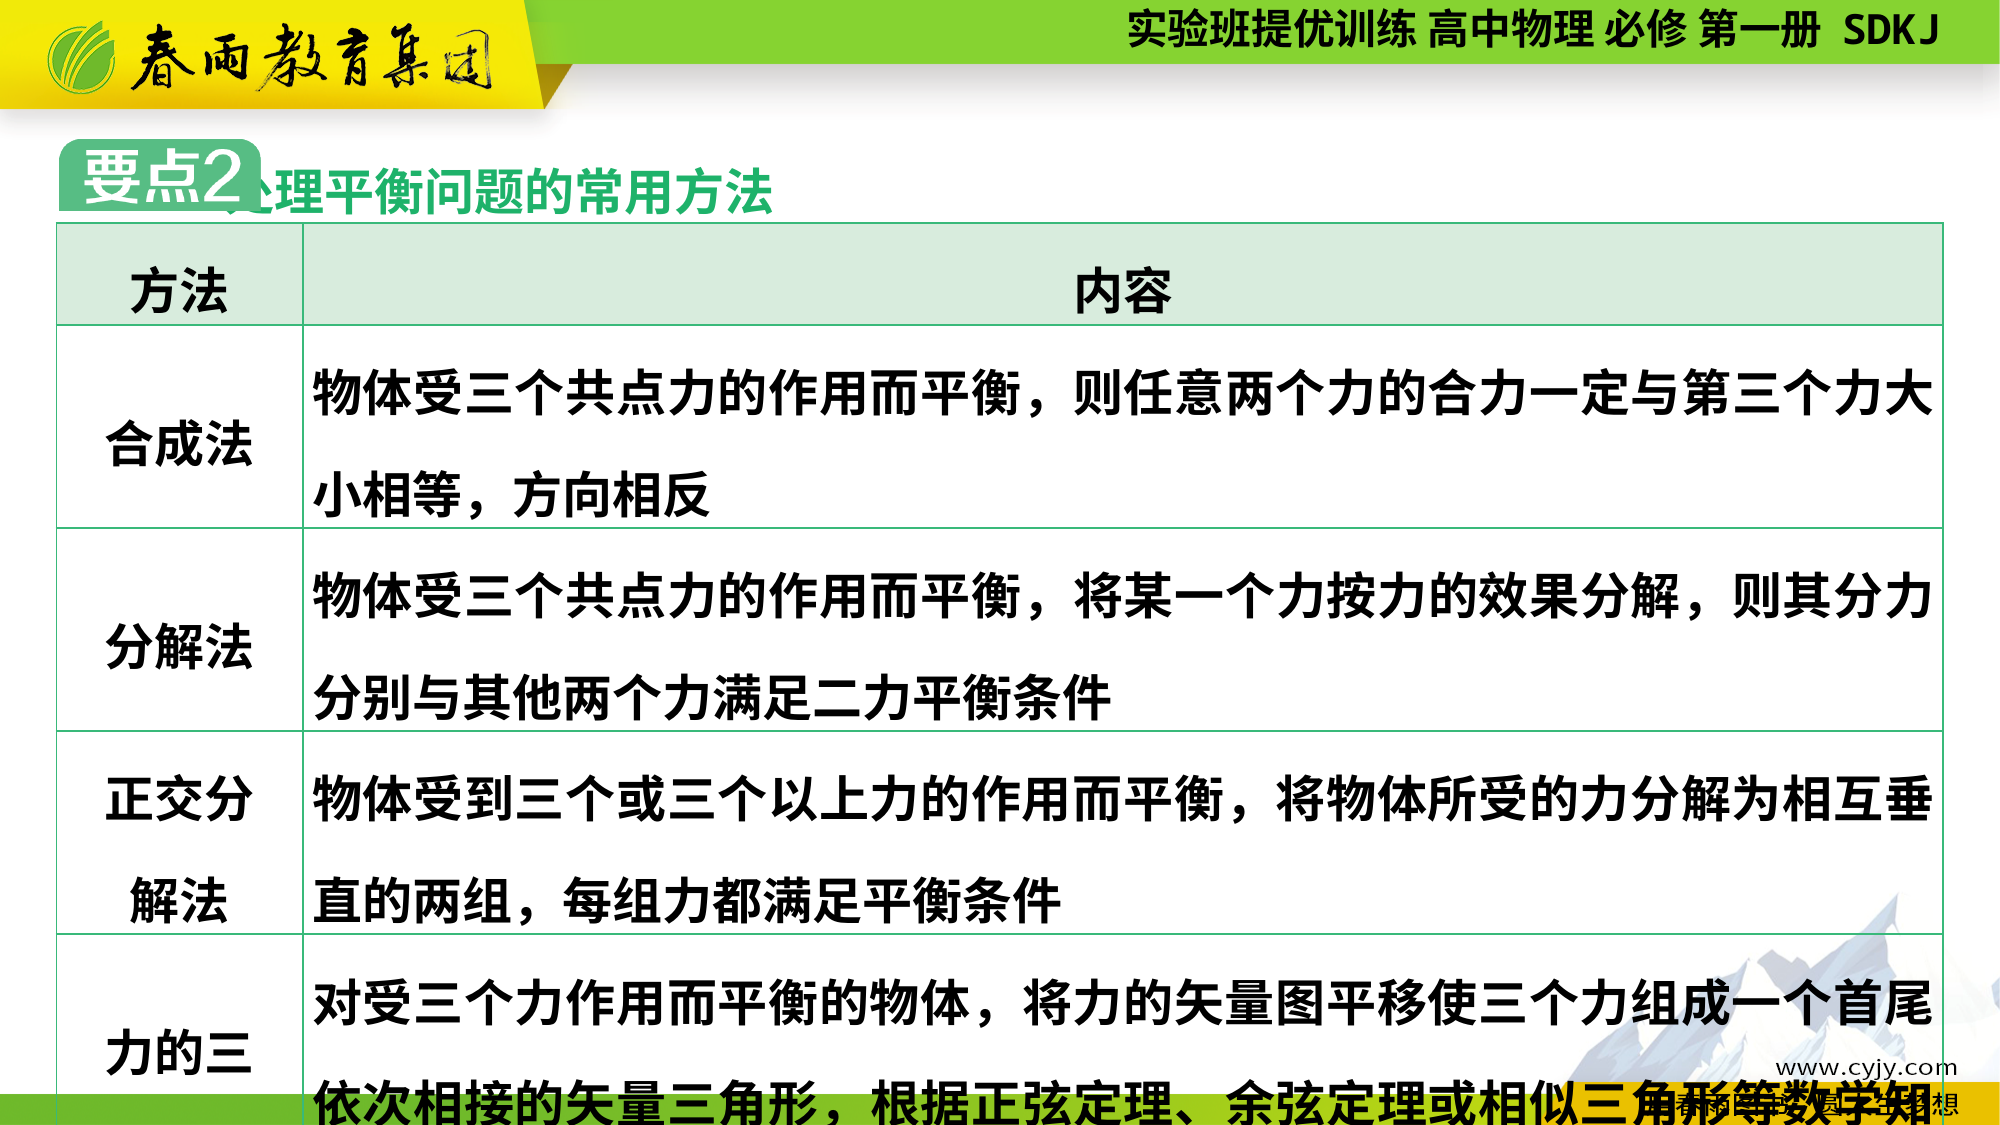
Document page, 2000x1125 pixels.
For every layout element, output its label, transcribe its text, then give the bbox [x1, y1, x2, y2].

table_cell 合成法 [57, 326, 302, 527]
list 处理平衡问题的常用方法 [59, 122, 1944, 217]
table_cell 分解法 [57, 529, 302, 730]
table_cell 正交分 解法 [57, 732, 302, 933]
table_cell 物体受到三个或三个以上力的作用而平衡，将物体所受的力分解为相互垂直的两组，每组力都满足平衡条件 [304, 732, 1942, 933]
table_header 内容 [304, 224, 1942, 324]
table_cell 对受三个力作用而平衡的物体，将力的矢量图平移使三个力组成一个首尾依次相接的矢量三角形，根据正弦定理、余弦定理或相似三角形等数学知识求解未知力 [304, 935, 1942, 1125]
table_cell 物体受三个共点力的作用而平衡，则任意两个力的合力一定与第三个力大小相等，方向相反 [304, 326, 1942, 527]
table_cell 物体受三个共点力的作用而平衡，将某一个力按力的效果分解，则其分力分别与其他两个力满足二力平衡条件 [304, 529, 1942, 730]
table_header 方法 [57, 224, 302, 324]
table_cell 力的三 角形法 [57, 935, 302, 1125]
picture [0, 0, 2000, 1125]
